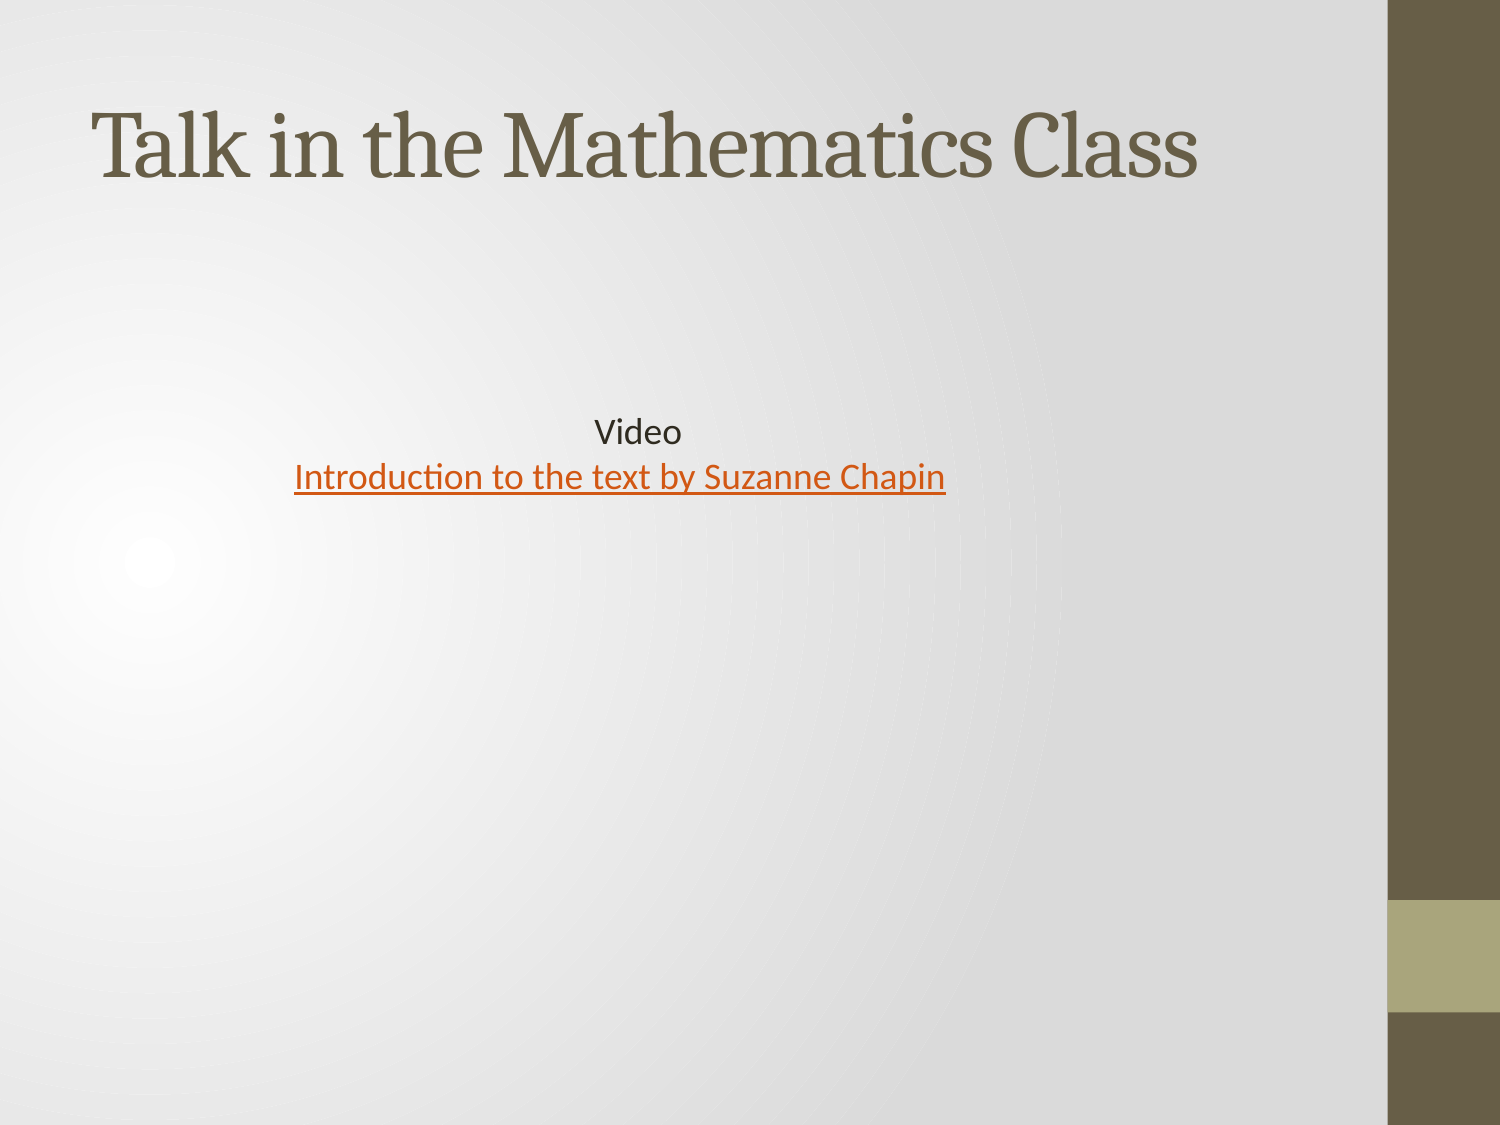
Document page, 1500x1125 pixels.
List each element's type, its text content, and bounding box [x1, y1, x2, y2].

title Talk in the Mathematics Class [75, 45, 1325, 233]
text_box Video Introduction to the text by Suzanne Chapin [279, 399, 962, 505]
